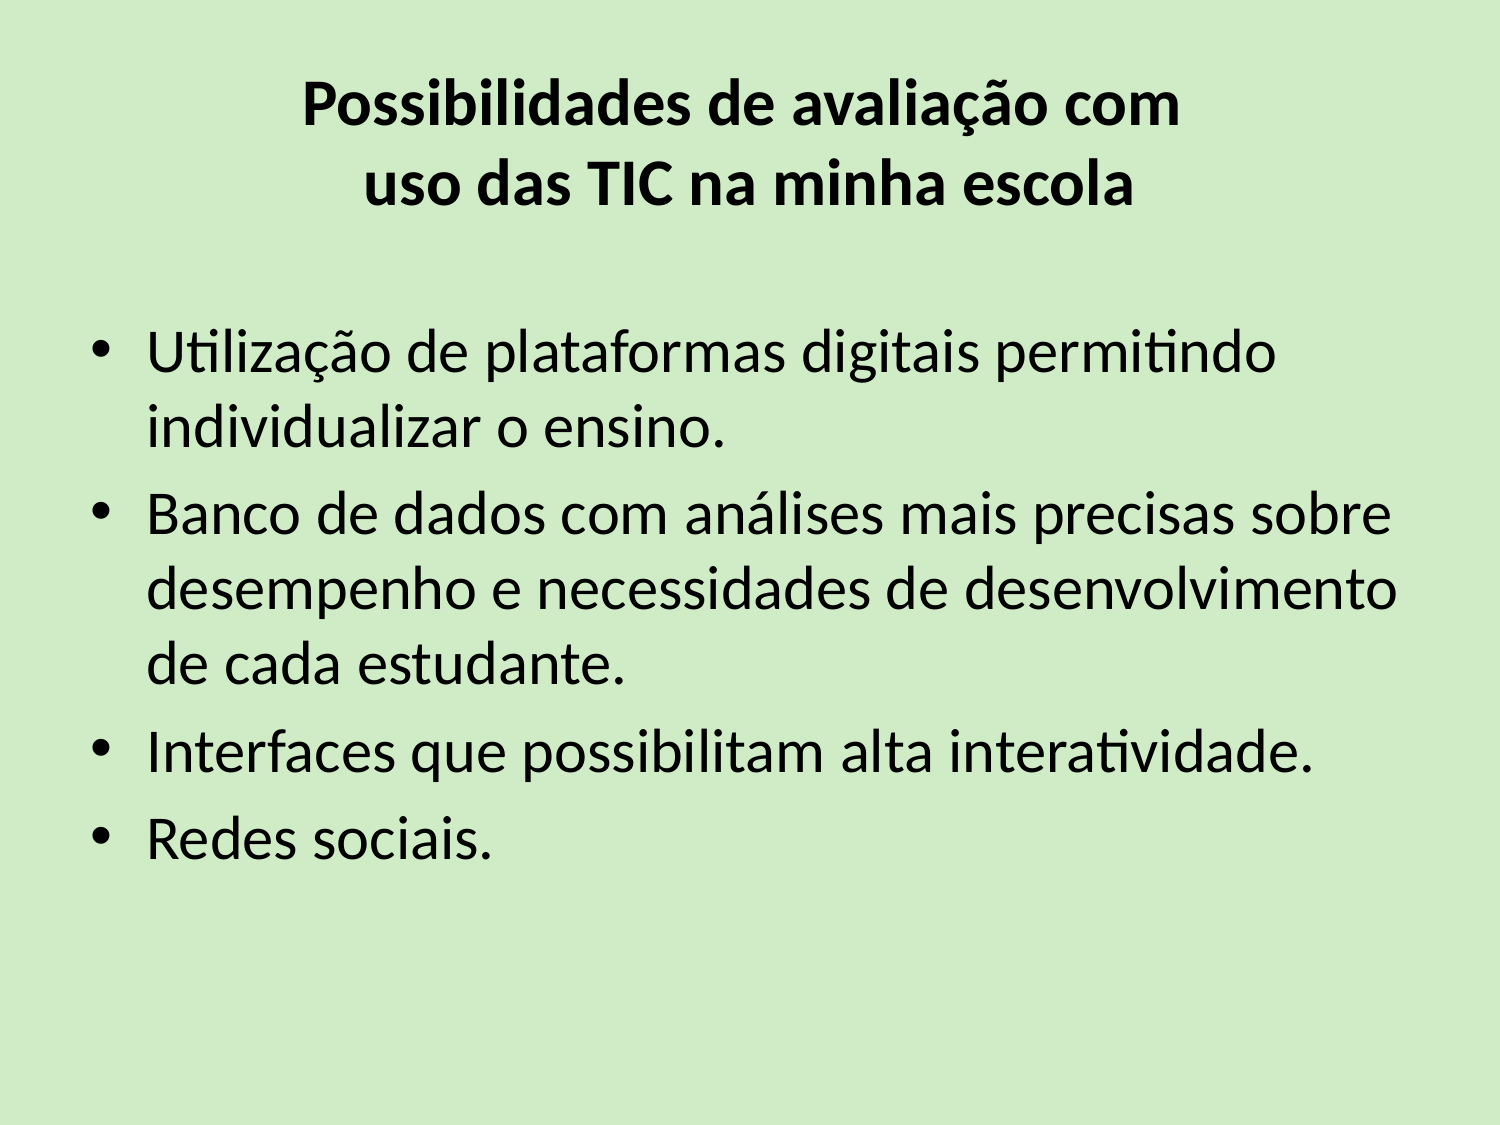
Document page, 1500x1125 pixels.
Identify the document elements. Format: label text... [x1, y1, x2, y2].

list Utilização de plataformas digitais permitindo individualizar o ensino. Banco de dados com análises mais precisas sobre desempenho e necessidades de desenvolvimento de cada estudante. Interfaces que possibilitam alta interatividade. Redes sociais. [75, 302, 1425, 1005]
title Possibilidades de avaliação com uso das TIC na minha escola [75, 45, 1425, 233]
